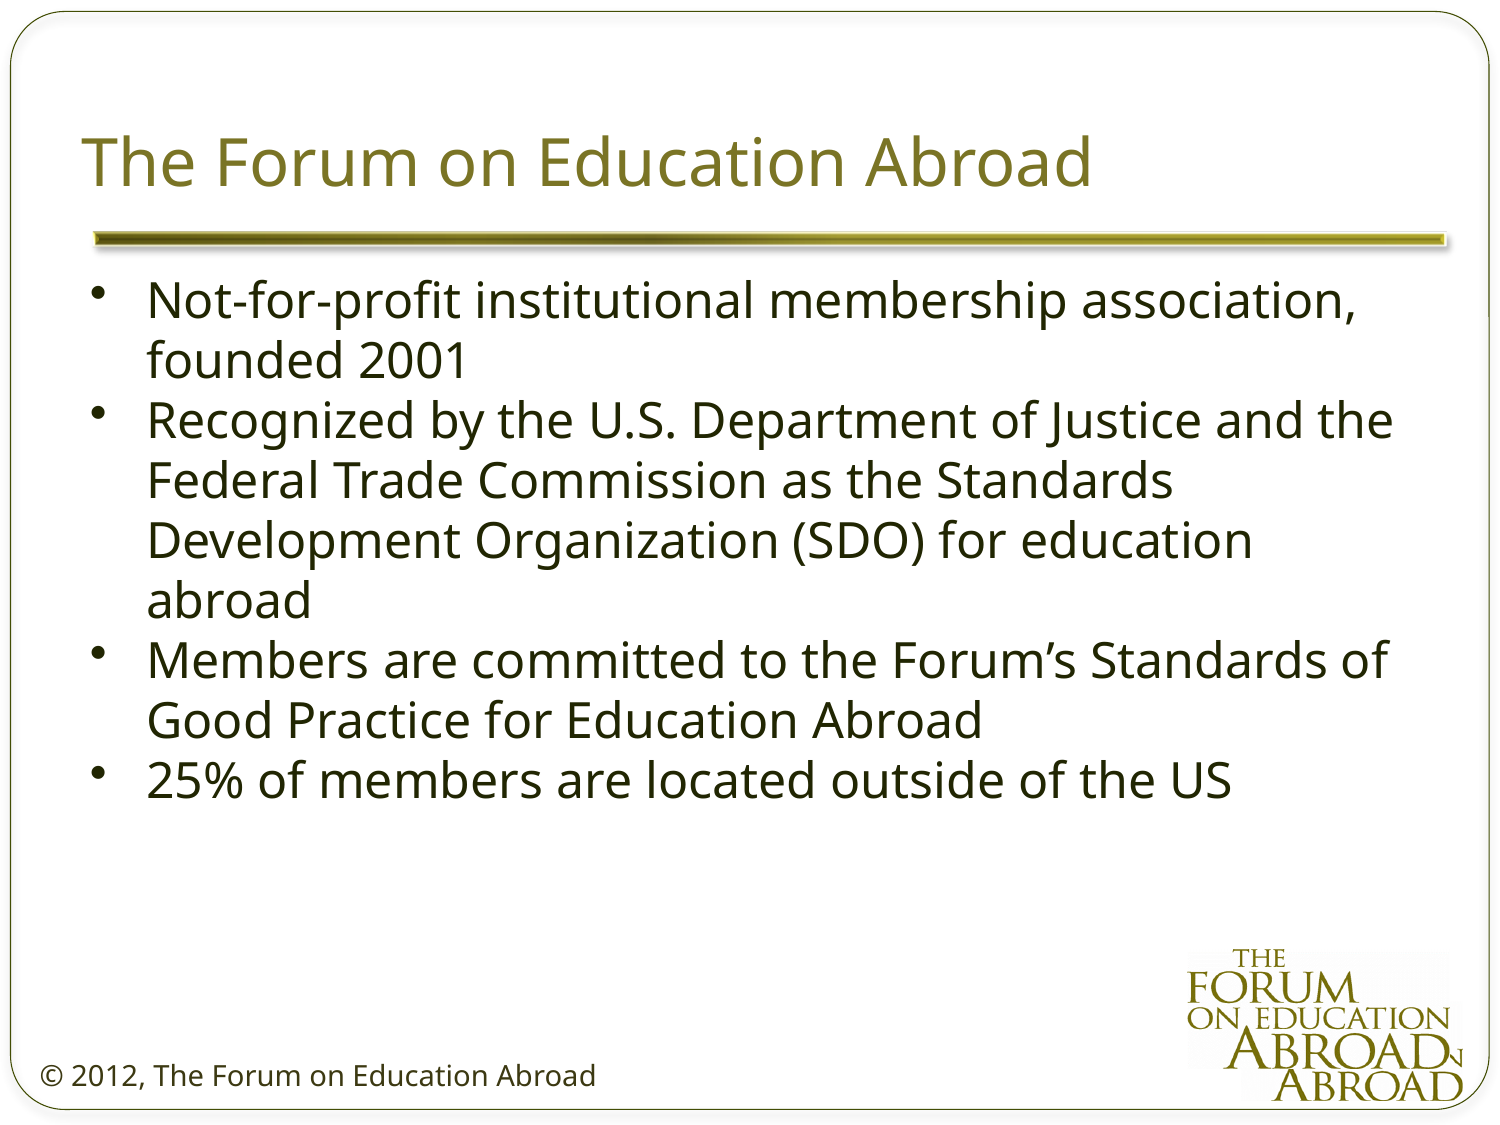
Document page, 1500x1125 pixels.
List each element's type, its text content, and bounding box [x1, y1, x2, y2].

picture [84, 224, 1461, 263]
text_box The Forum on Education Abroad [10, 112, 1167, 207]
text_box Not-for-profit institutional membership association, founded 2001 Recognized by the U.S. Department of Justice and the Federal Trade Commission as the Standards Development Organization (SDO) for education abroad Members are committed to the Forum’s Standards of Good Practice for Education Abroad 25% of members are located outside of the US [74, 261, 1413, 877]
picture [1187, 949, 1463, 1101]
